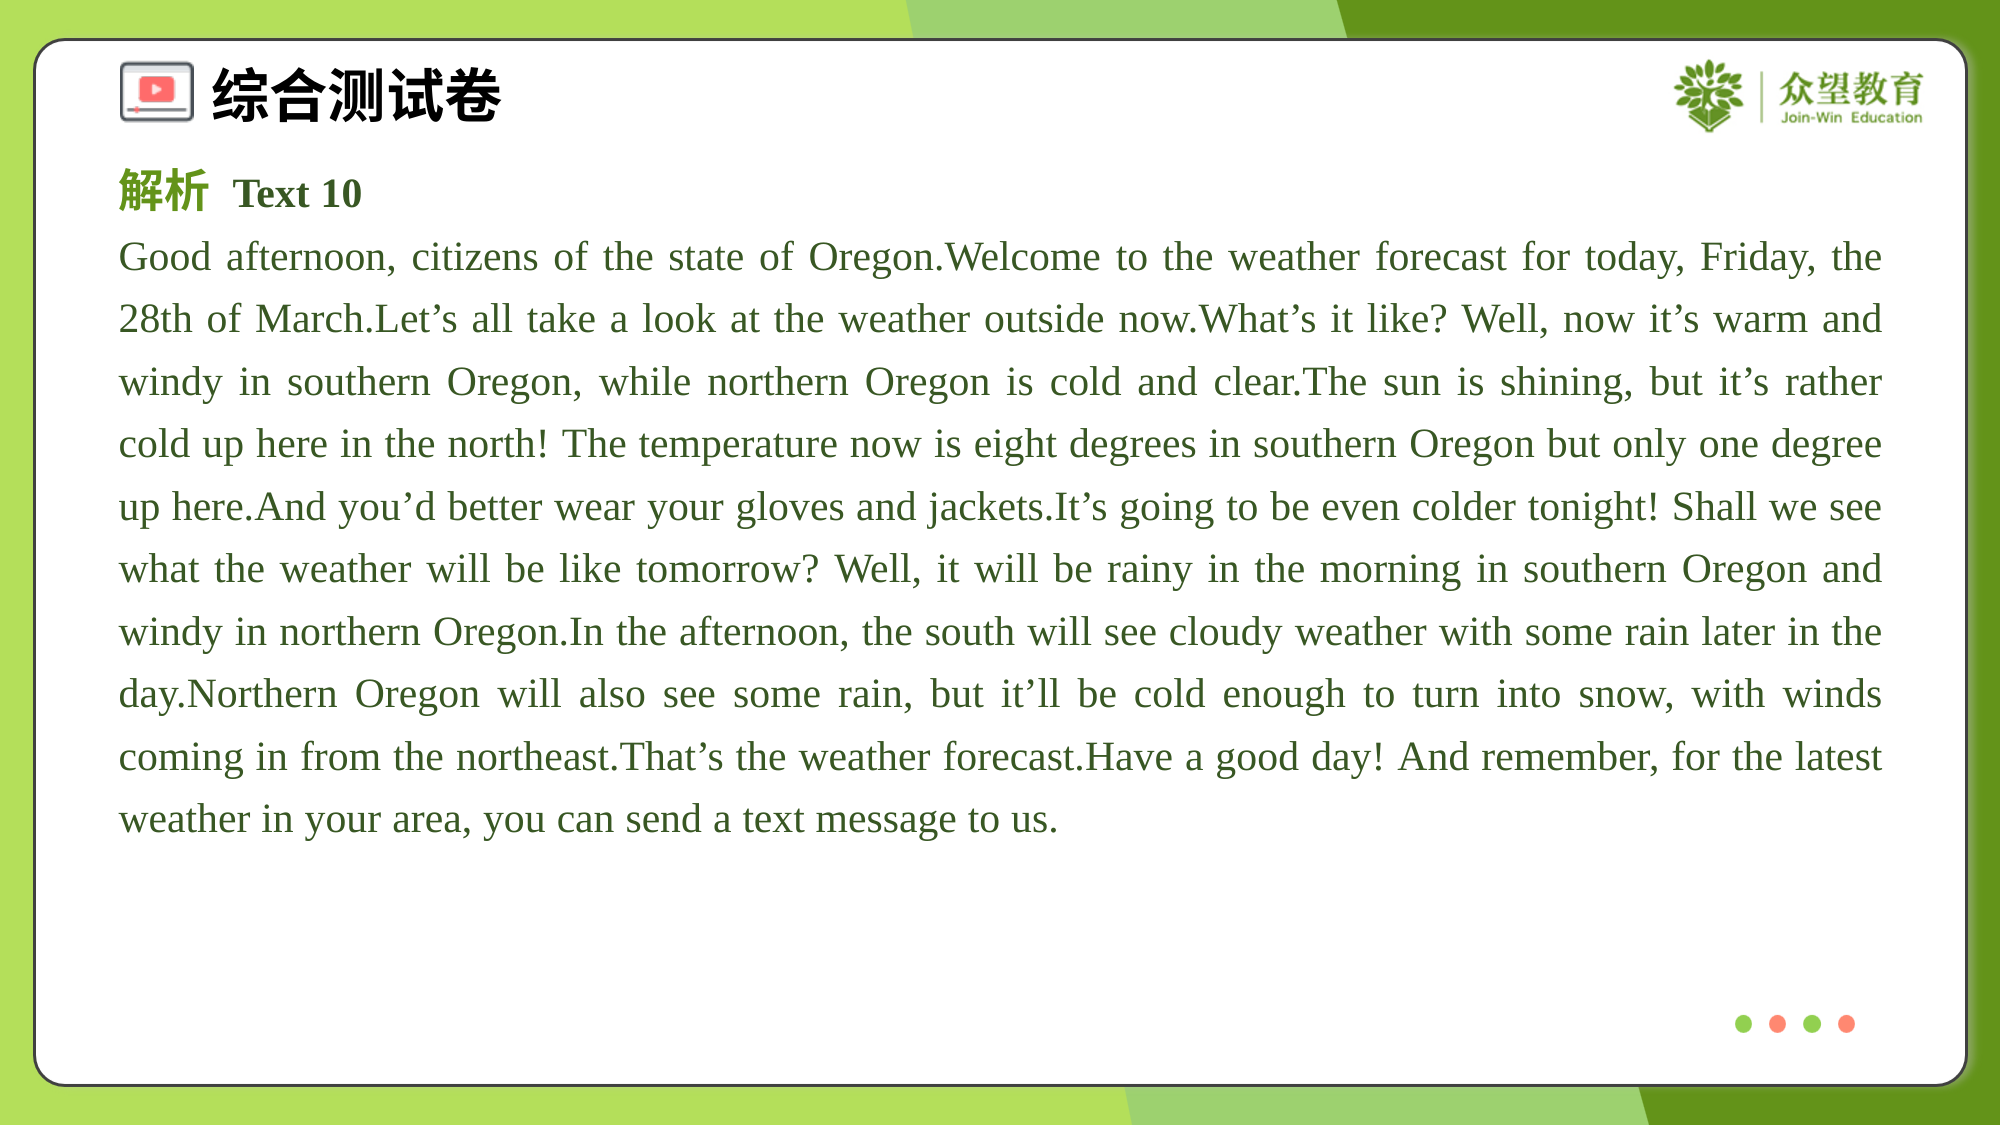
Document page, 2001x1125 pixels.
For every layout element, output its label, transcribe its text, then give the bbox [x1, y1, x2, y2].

picture [0, 0, 2000, 1125]
text_box 解析 Text 10 Good afternoon, citizens of the state of Oregon.Welcome to the weather forecast for today, Friday, the 28th of March.Let’s all take a look at the weather outside now.What’s it like? Well, now it’s warm and windy in southern Oregon, while northern Oregon is cold and clear.The sun is shining, but it’s rather cold up here in the north! The temperature now is eight degrees in southern Oregon but only one degree up here.And you’d better wear your gloves and jackets.It’s going to be even colder tonight! Shall we see what the weather will be like tomorrow? Well, it will be rainy in the morning in southern Oregon and windy in northern Oregon.In the afternoon, the south will see cloudy weather with some rain later in the day.Northern Oregon will also see some rain, but it’ll be cold enough to turn into snow, with winds coming in from the northeast.That’s the weather forecast.Have a good day! And remember, for the latest weather in your area, you can send a text message to us. [118, 147, 1883, 899]
